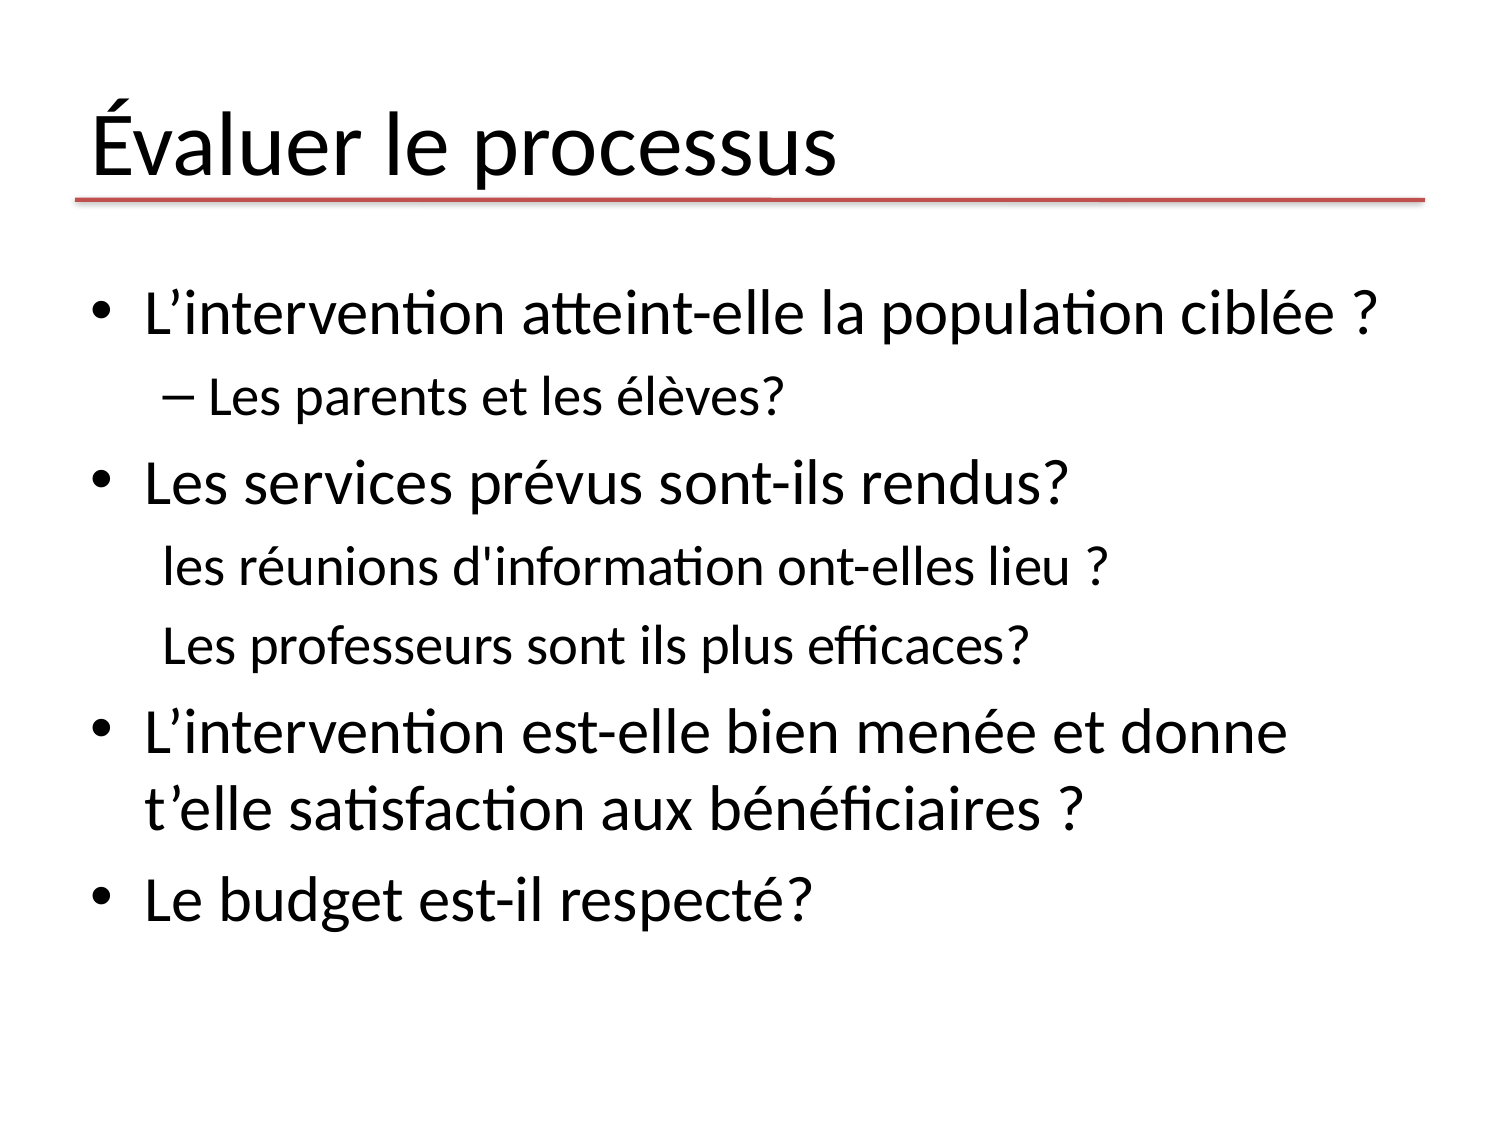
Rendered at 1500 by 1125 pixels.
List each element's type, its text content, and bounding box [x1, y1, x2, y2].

title Évaluer le processus [75, 45, 1425, 233]
list L’intervention atteint-elle la population ciblée ? Les parents et les élèves? Les services prévus sont-ils rendus? les réunions d'information ont-elles lieu ? Les professeurs sont ils plus efficaces? L’intervention est-elle bien menée et donne t’elle satisfaction aux bénéficiaires ? Le budget est-il respecté? [75, 262, 1425, 1005]
